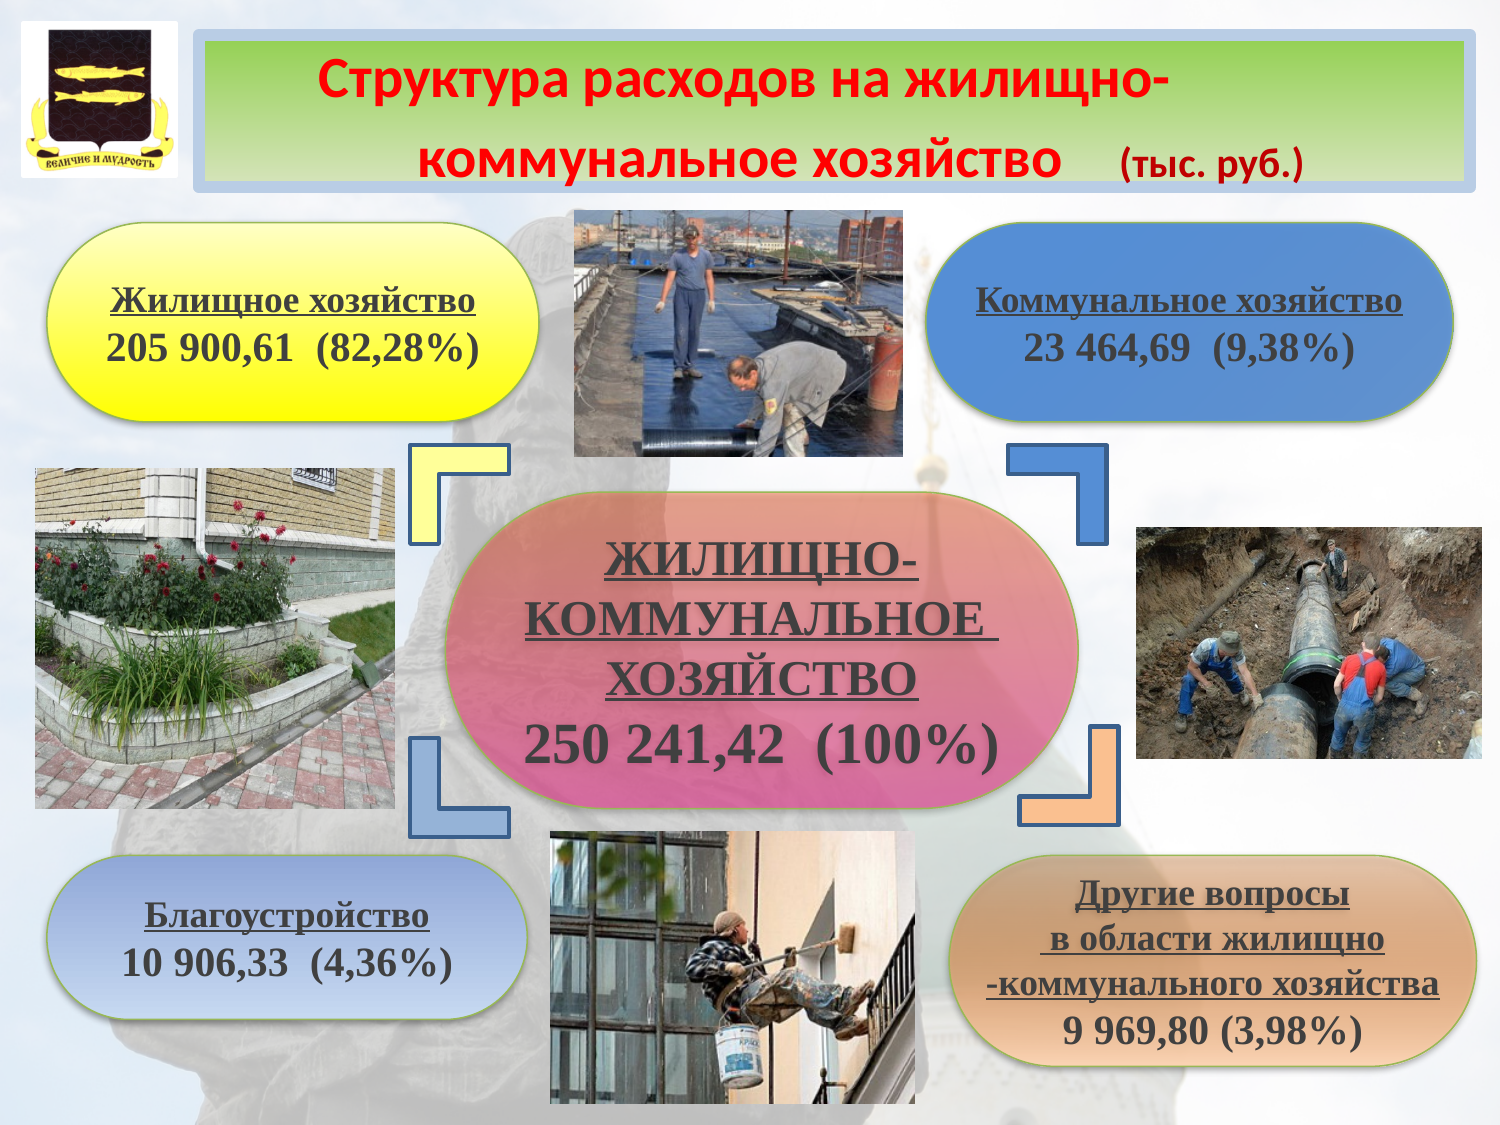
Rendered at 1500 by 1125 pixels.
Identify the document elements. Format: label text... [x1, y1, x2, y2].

picture [1136, 527, 1482, 759]
text_box [1017, 724, 1121, 827]
text_box [1006, 443, 1109, 546]
picture [550, 831, 915, 1104]
text_box Благоустройство 10 906,33 (4,36%) [46, 854, 529, 1021]
text_box [408, 736, 511, 839]
picture [34, 468, 395, 809]
picture [573, 210, 903, 458]
text_box Другие вопросы в области жилищно -коммунального хозяйства 9 969,80 (3,98%) [948, 854, 1478, 1068]
text_box Жилищное хозяйство 205 900,61 (82,28%) [46, 221, 540, 423]
text_box ЖИЛИЩНО- КОММУНАЛЬНОЕ ХОЗЯЙСТВО 250 241,42 (100%) [444, 491, 1079, 810]
text_box [21, 21, 178, 178]
text_box Коммунальное хозяйство 23 464,69 (9,38%) [924, 221, 1454, 423]
text_box [408, 443, 511, 546]
text_box Структура расходов на жилищно- коммунальное хозяйство (тыс. руб.) [197, 33, 1472, 189]
